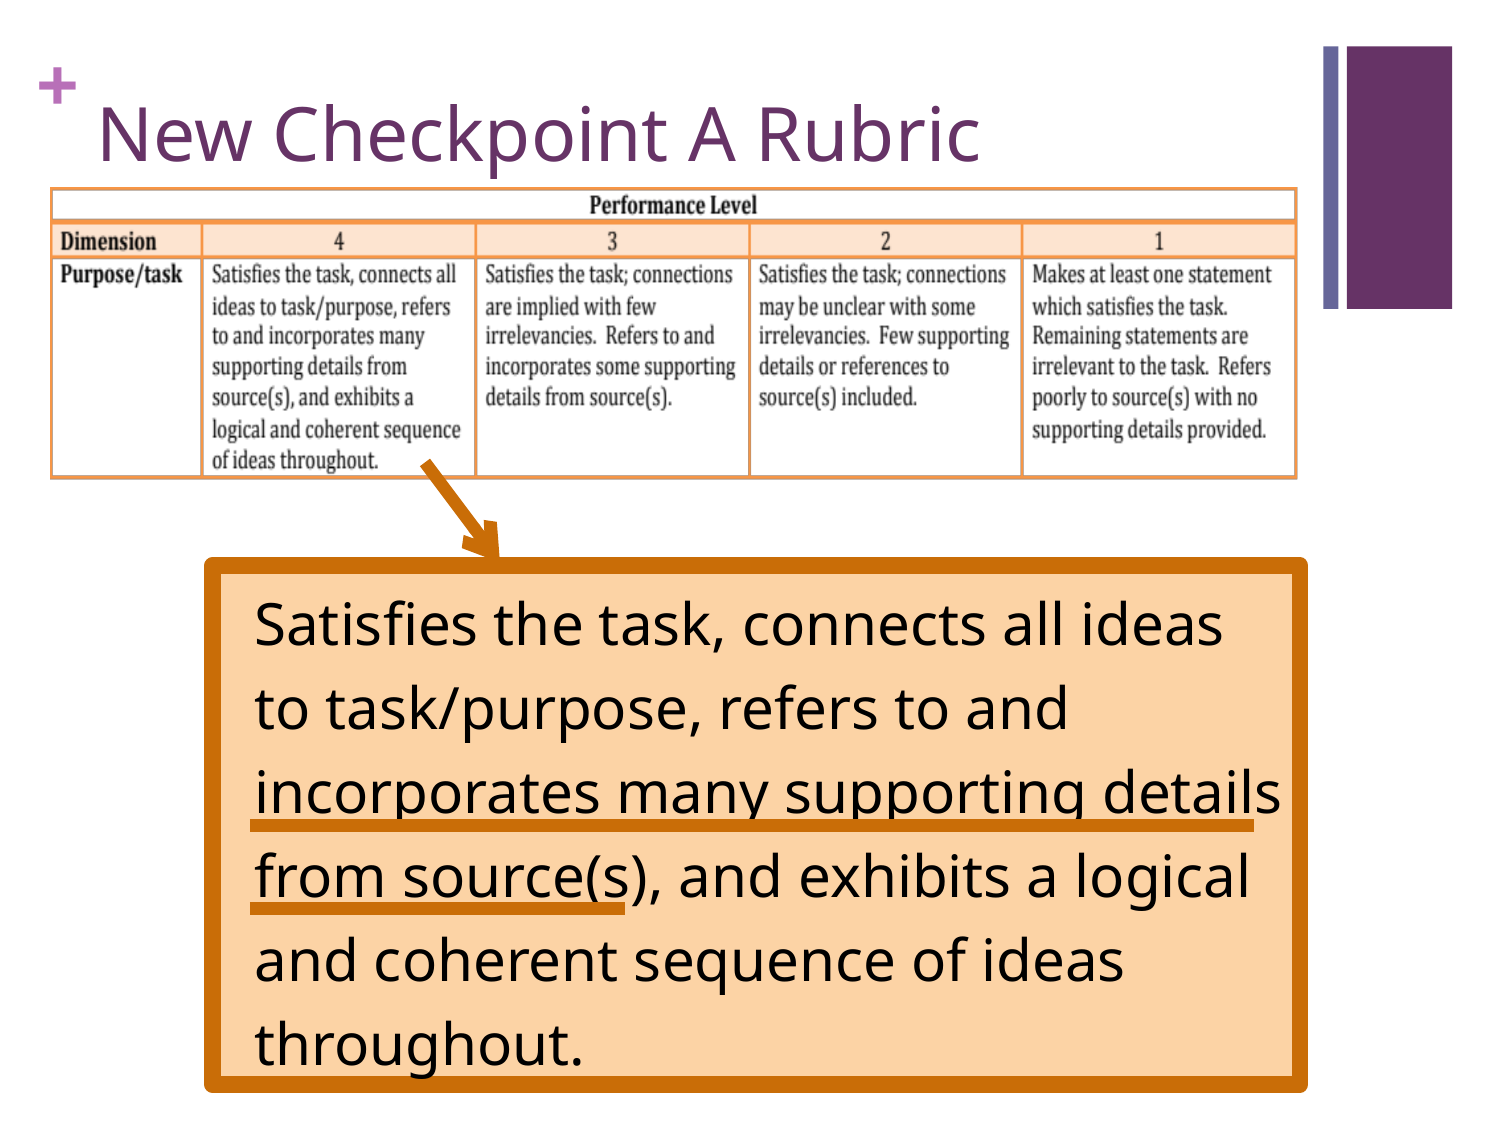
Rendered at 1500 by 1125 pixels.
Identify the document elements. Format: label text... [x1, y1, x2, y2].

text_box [49, 186, 1338, 538]
text_box Satisfies the task, connects all ideas to task/purpose, refers to and incorporates many supporting details from source(s), and exhibits a logical and coherent sequence of ideas throughout. [212, 565, 1300, 1085]
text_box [424, 461, 501, 563]
title New Checkpoint A Rubric [81, 79, 1322, 184]
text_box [249, 824, 1255, 910]
